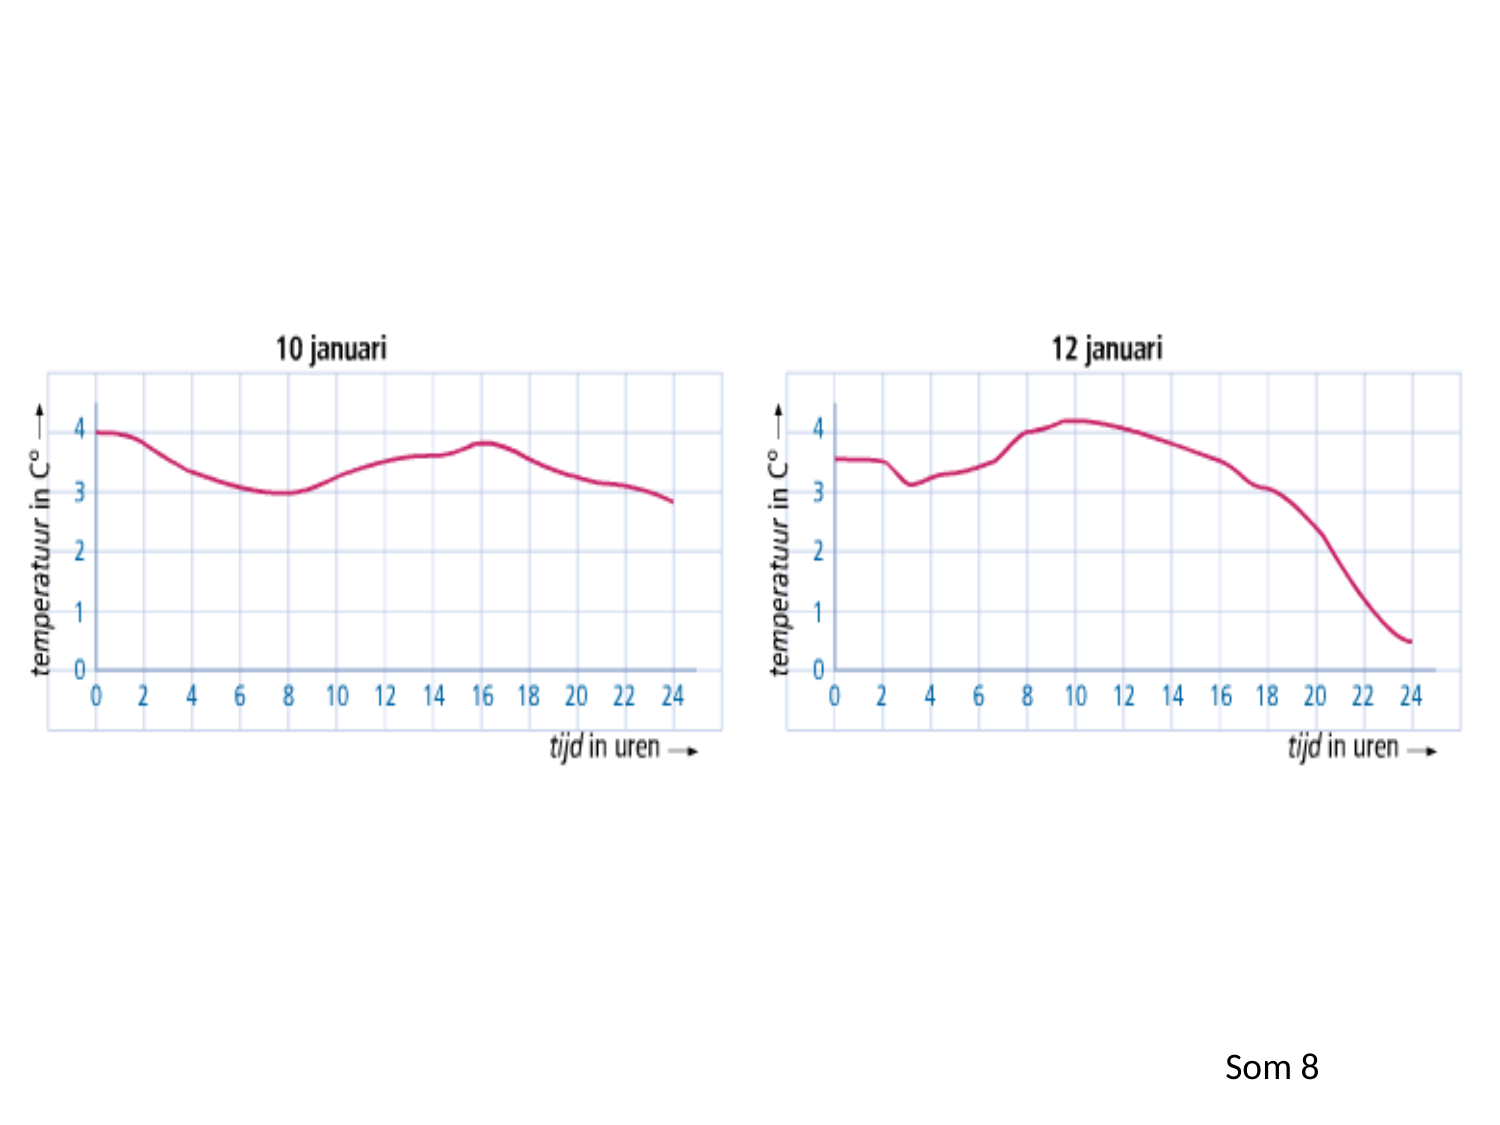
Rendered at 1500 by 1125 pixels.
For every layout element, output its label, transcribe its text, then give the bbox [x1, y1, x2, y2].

picture [16, 302, 1484, 799]
text_box Som 8 [1210, 1034, 1412, 1095]
